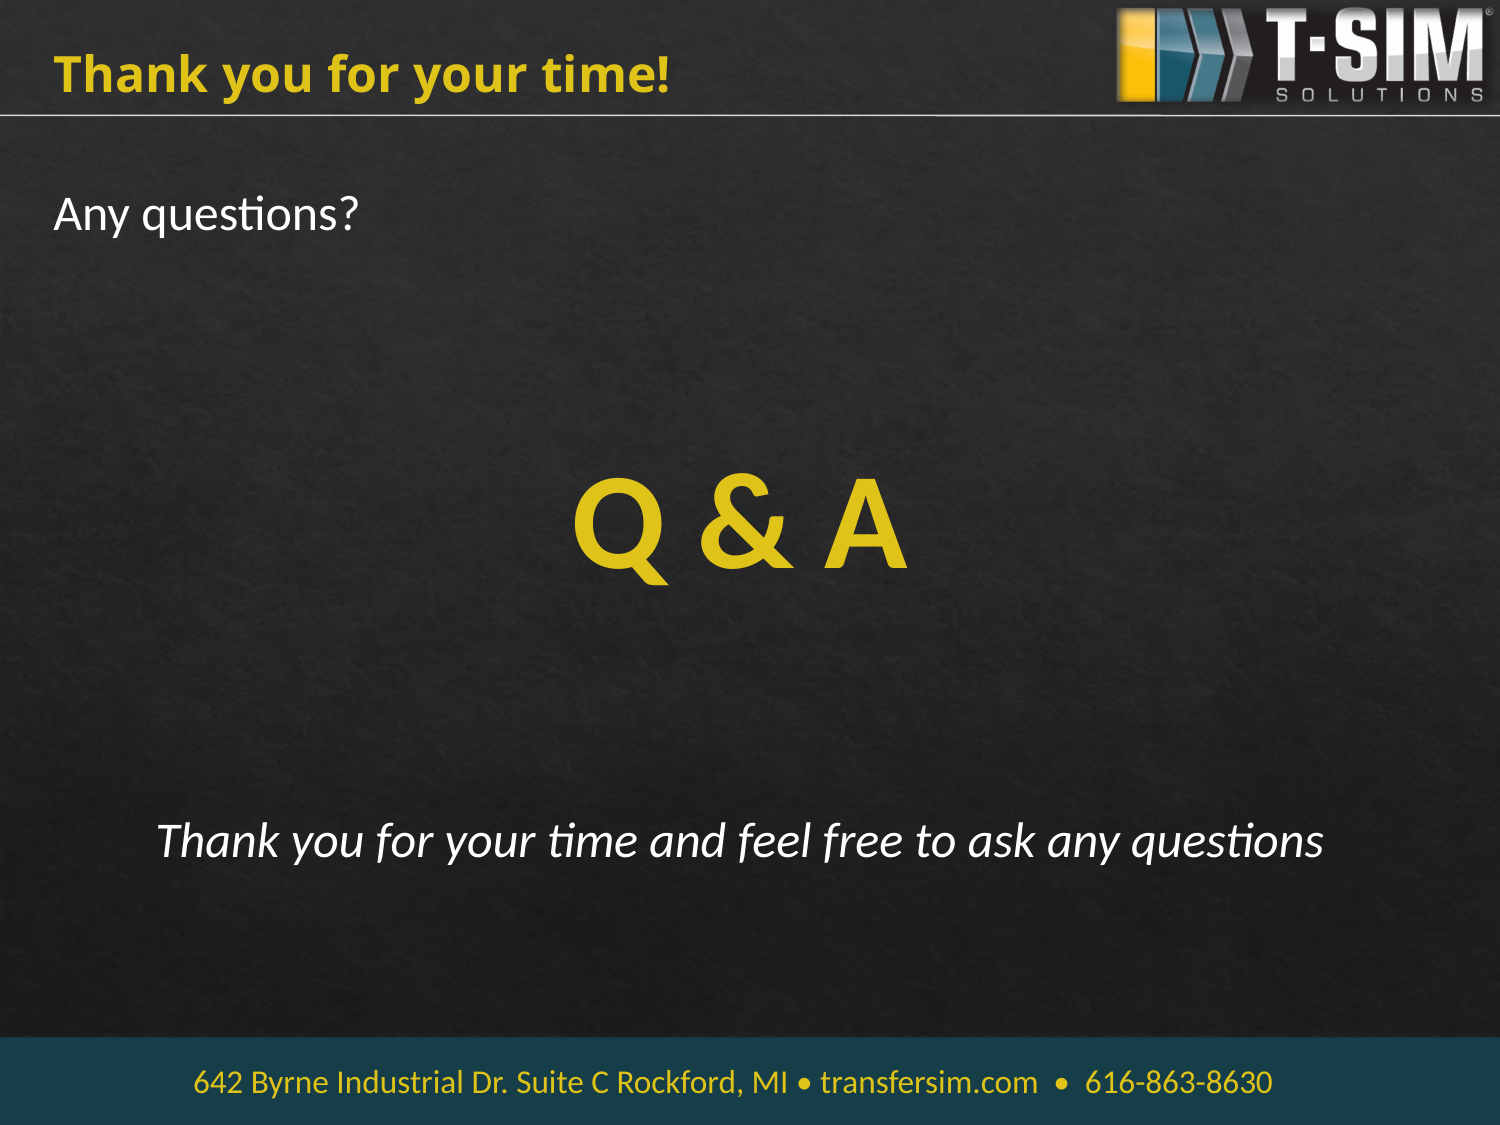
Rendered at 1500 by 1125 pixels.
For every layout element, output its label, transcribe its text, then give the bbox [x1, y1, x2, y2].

text_box 642 Byrne Industrial Dr. Suite C Rockford, MI • transfersim.com • 616-863-8630 [178, 1052, 1341, 1108]
text_box Thank you for your time! [38, 35, 1102, 111]
text_box [0, 1037, 1500, 1125]
text_box Any questions? Q & A Thank you for your time and feel free to ask any questions [38, 172, 1442, 951]
picture [1110, 0, 1500, 113]
